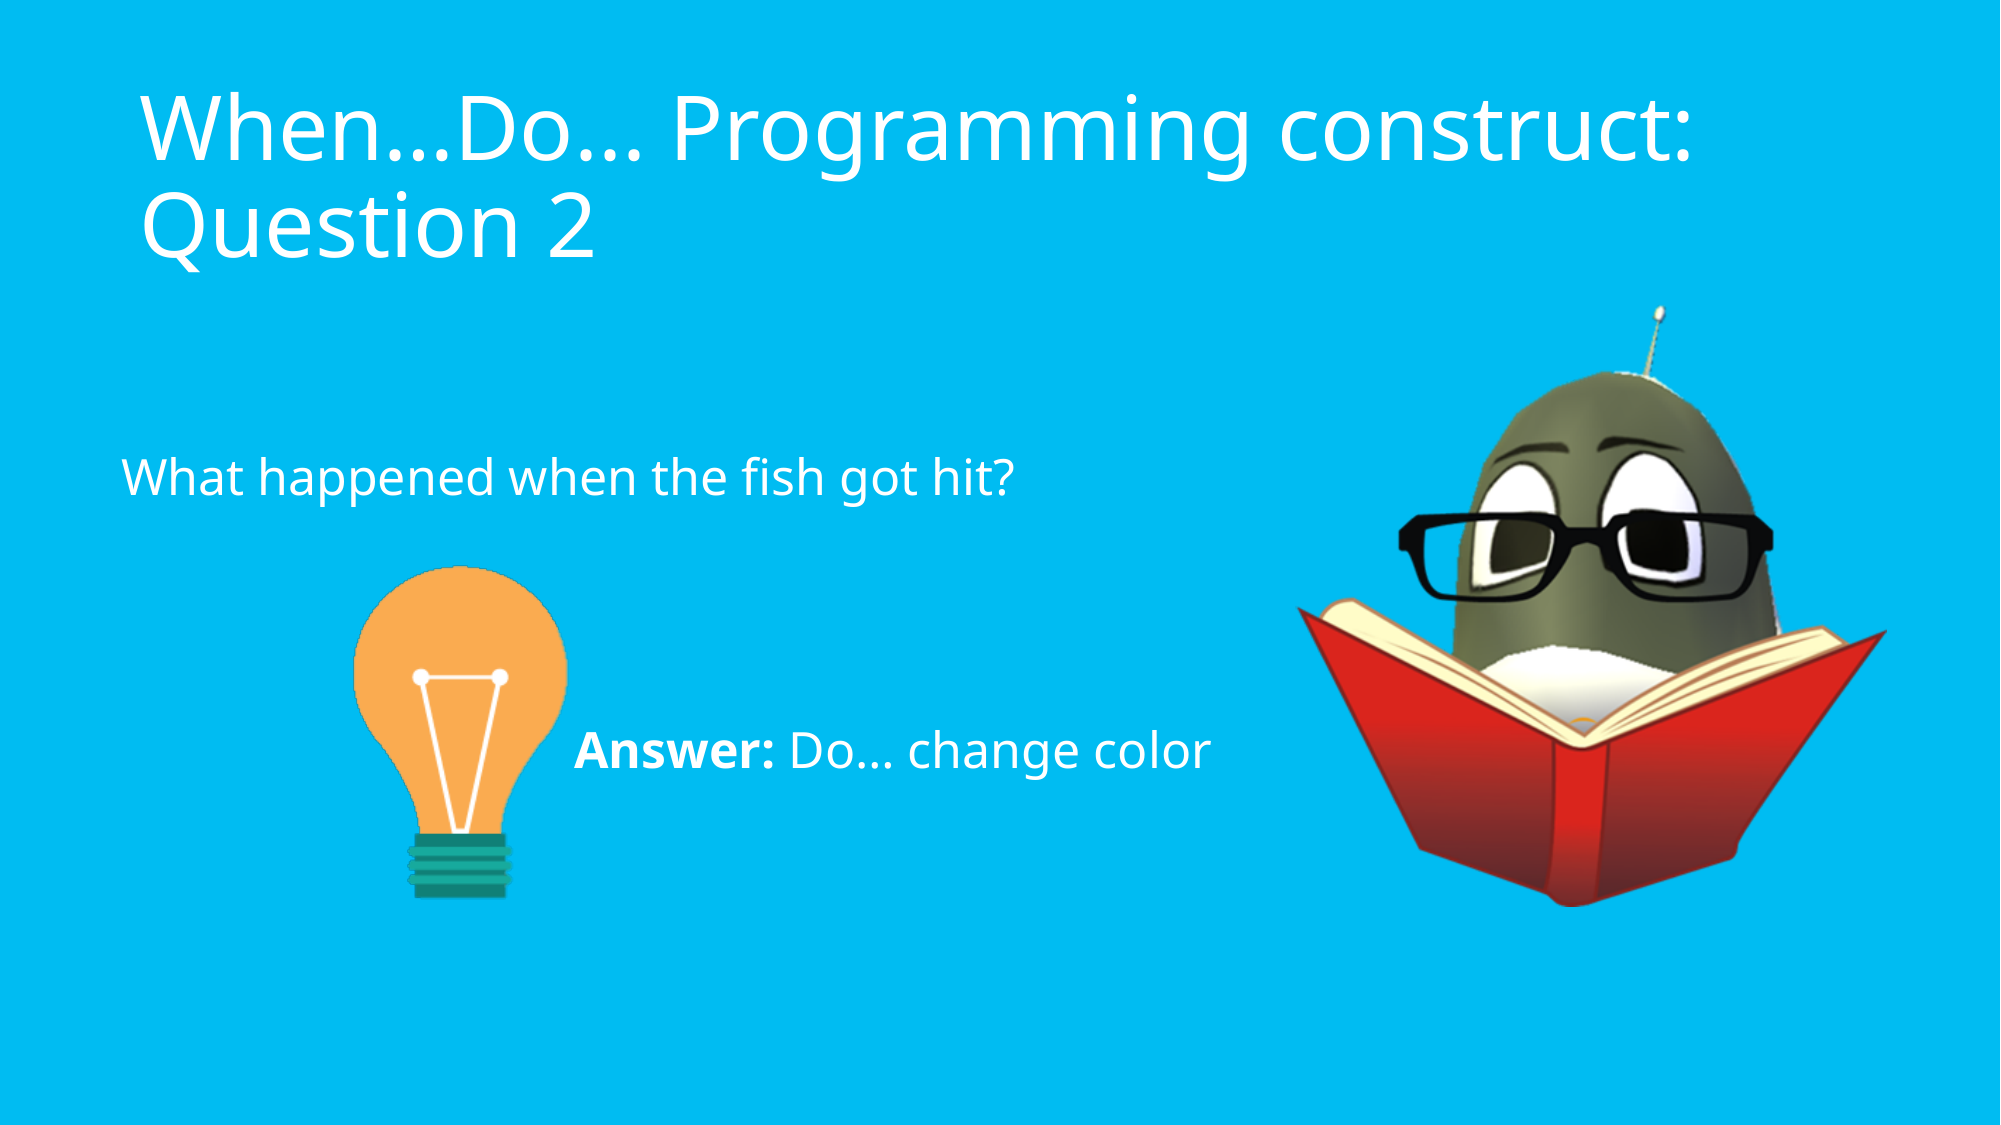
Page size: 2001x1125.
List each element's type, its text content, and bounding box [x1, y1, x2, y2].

text_box What happened when the fish got hit? [106, 408, 1295, 513]
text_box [225, 550, 1911, 984]
title When…Do... Programming construct: Question 2 [124, 59, 1850, 300]
picture [1298, 306, 1886, 906]
